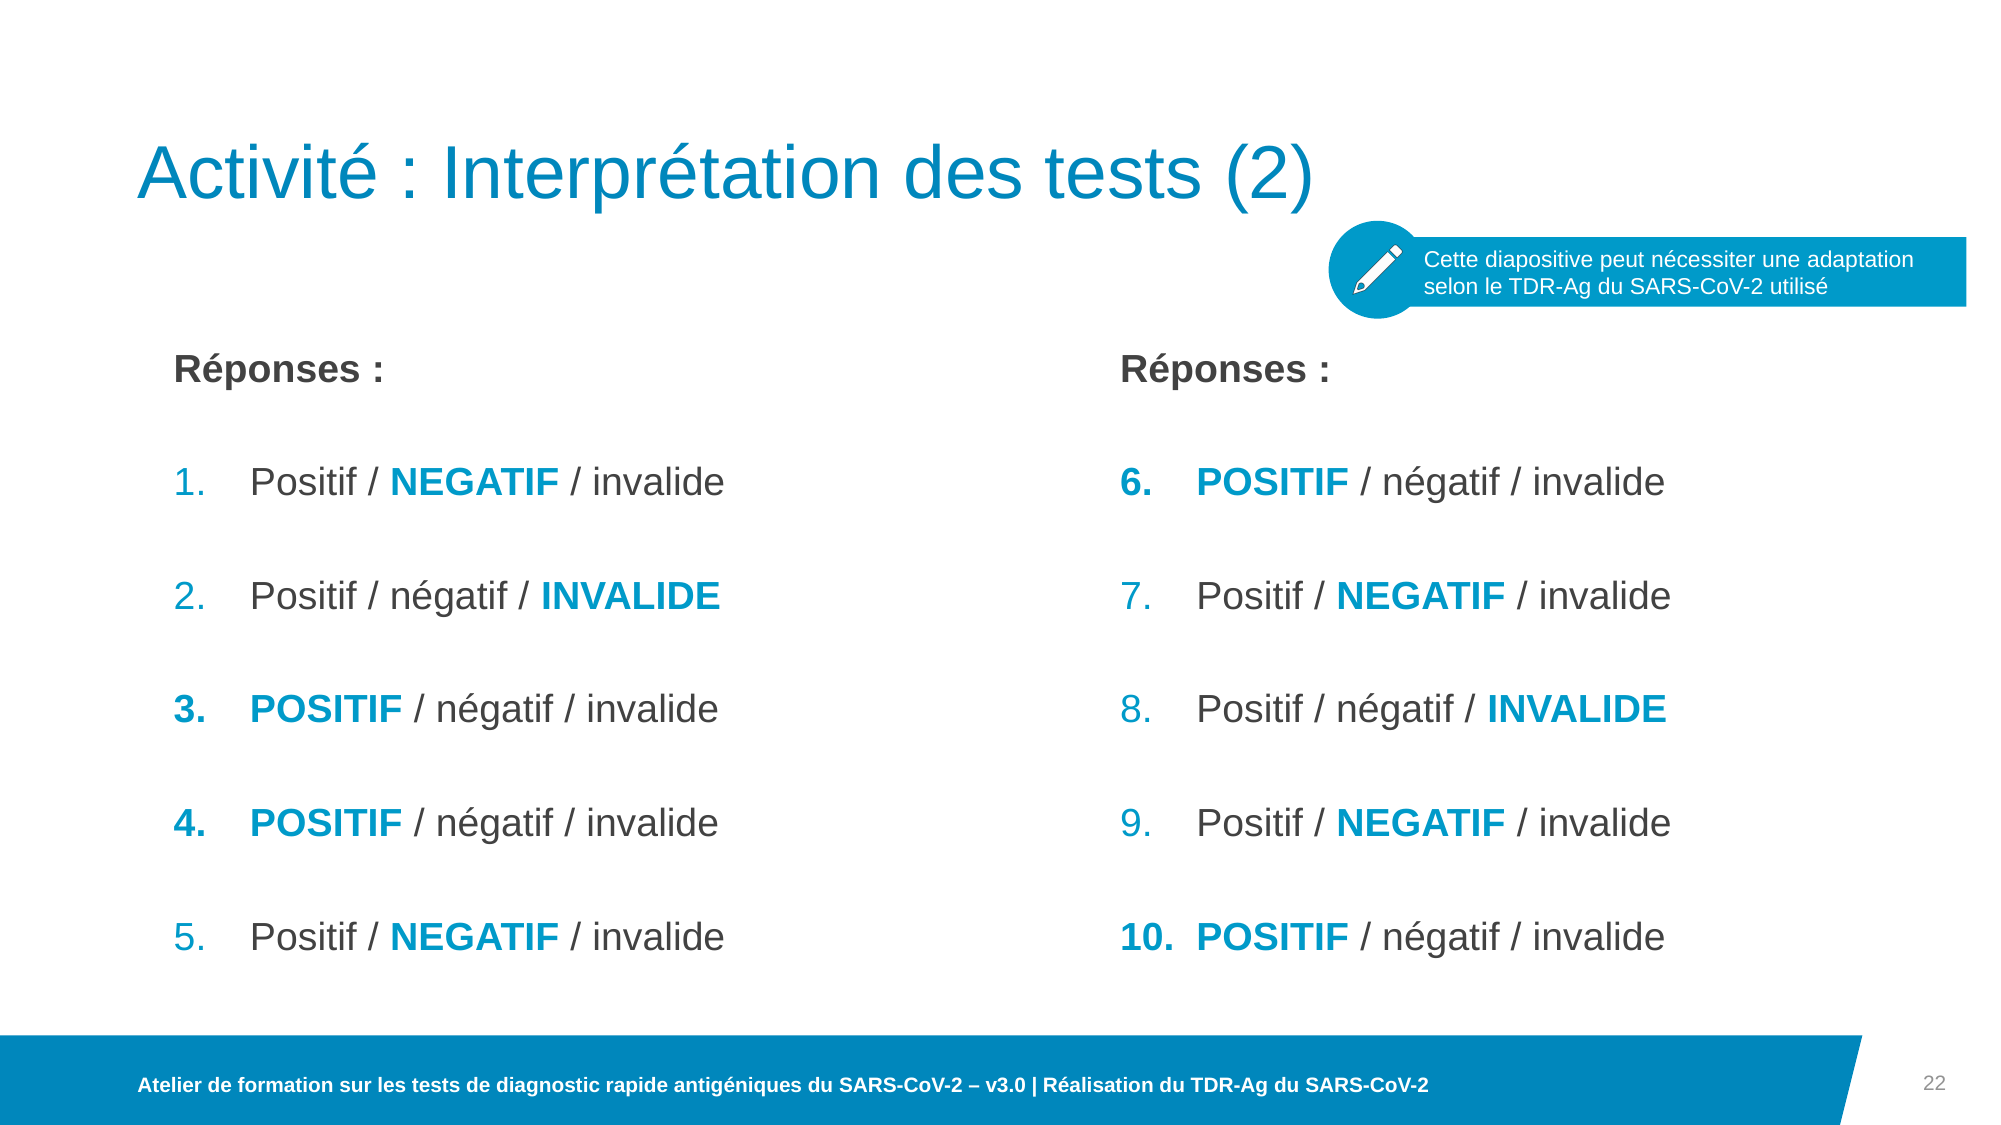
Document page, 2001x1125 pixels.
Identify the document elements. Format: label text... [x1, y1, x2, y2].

title Activité : Interprétation des tests (2) [137, 59, 1863, 215]
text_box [1328, 220, 1967, 319]
slide_number 22 [1862, 1035, 1947, 1125]
text_box Réponses : POSITIF / négatif / invalide Positif / NEGATIF / invalide Positif / négatif / INVALIDE Positif / NEGATIF / invalide POSITIF / négatif / invalide [1105, 288, 1842, 969]
text_box Réponses : Positif / NEGATIF / invalide Positif / négatif / INVALIDE POSITIF / négatif / invalide POSITIF / négatif / invalide Positif / NEGATIF / invalide [158, 288, 895, 969]
footer Atelier de formation sur les tests de diagnostic rapide antigéniques du SARS-CoV-2 – v3.0 | Réalisation du TDR-Ag du SARS-CoV-2 [137, 1042, 1468, 1125]
